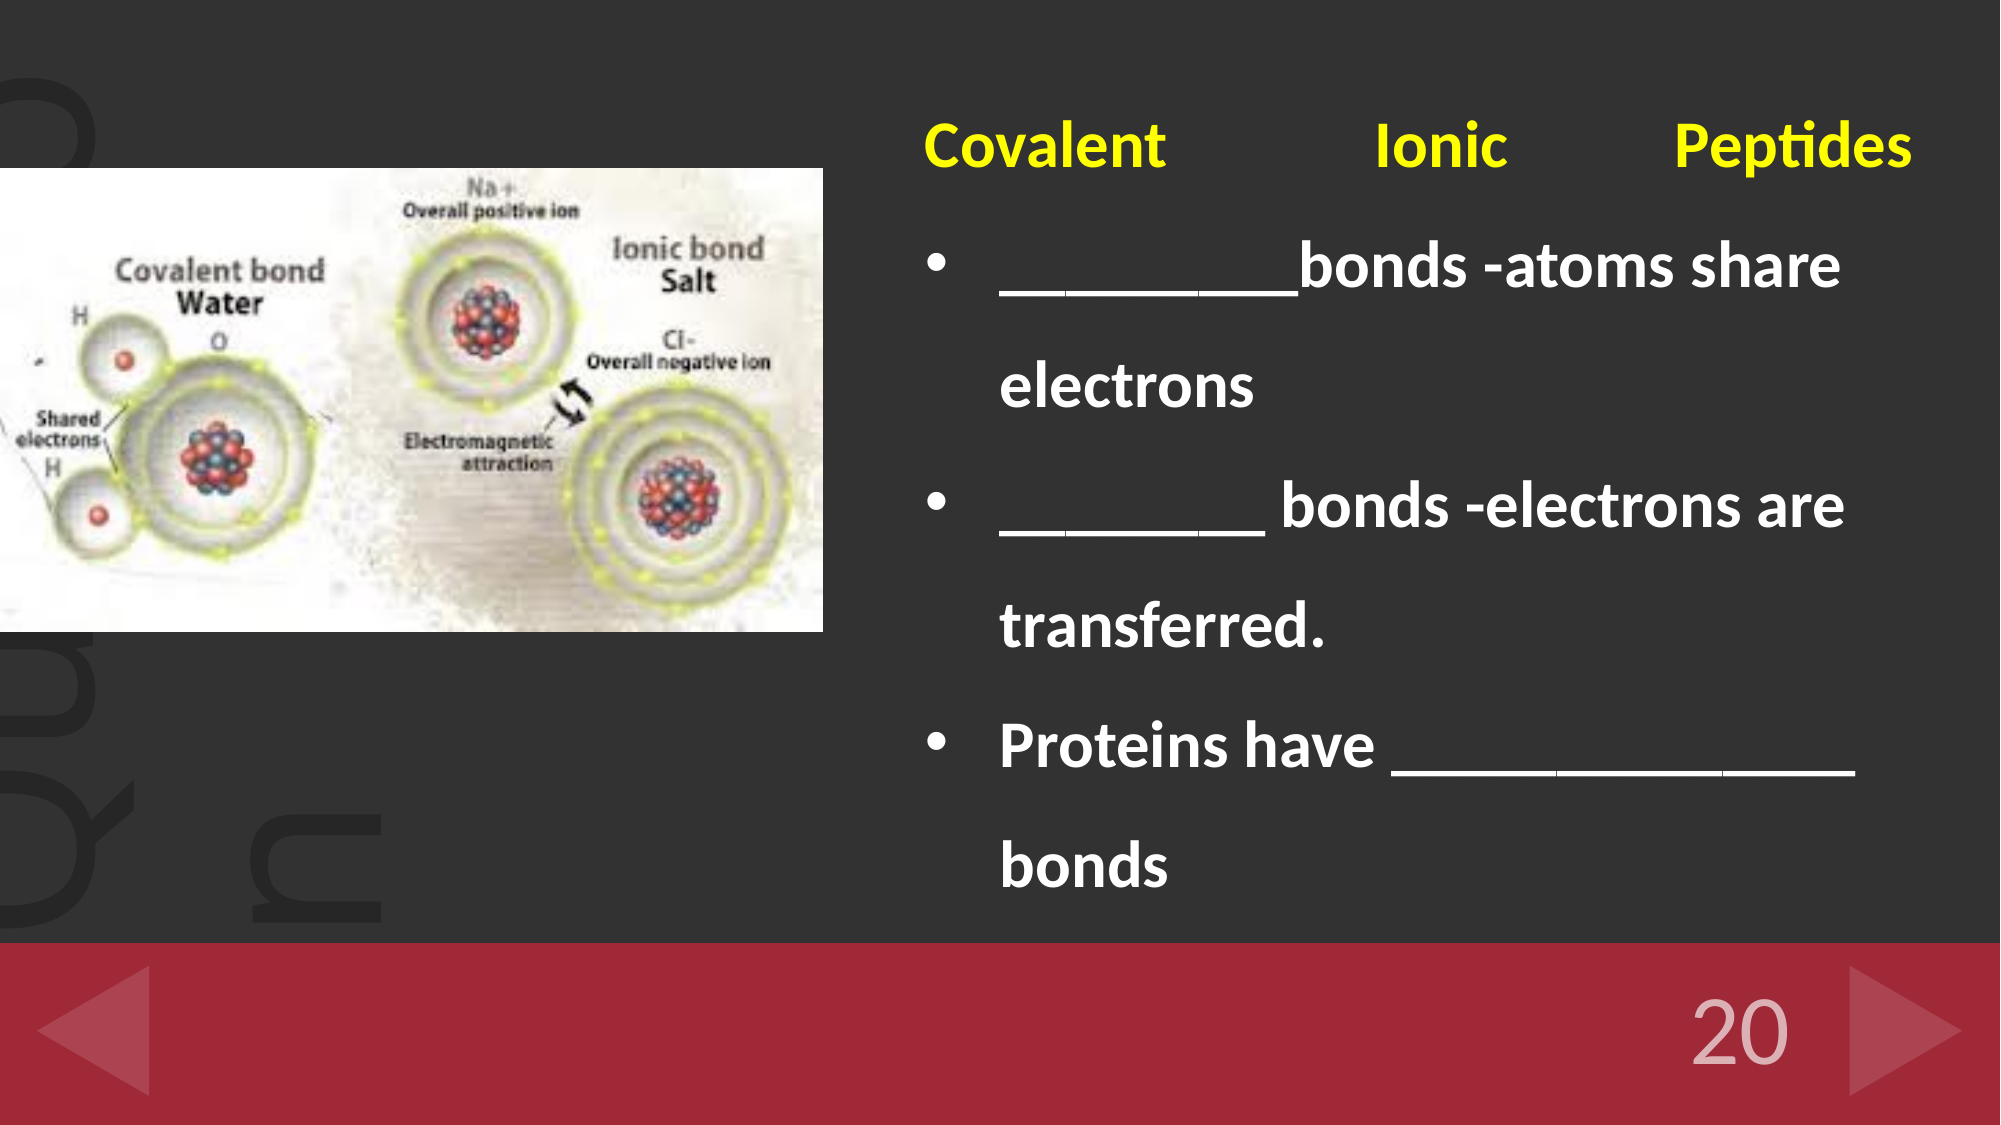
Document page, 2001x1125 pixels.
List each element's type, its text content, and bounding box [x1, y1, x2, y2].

list 20 [1494, 967, 1806, 1097]
picture [0, 168, 824, 632]
list Covalent Ionic Peptides _________bonds -atoms share electrons ________ bonds -electrons are transferred. Proteins have ______________ bonds [909, 76, 1948, 885]
